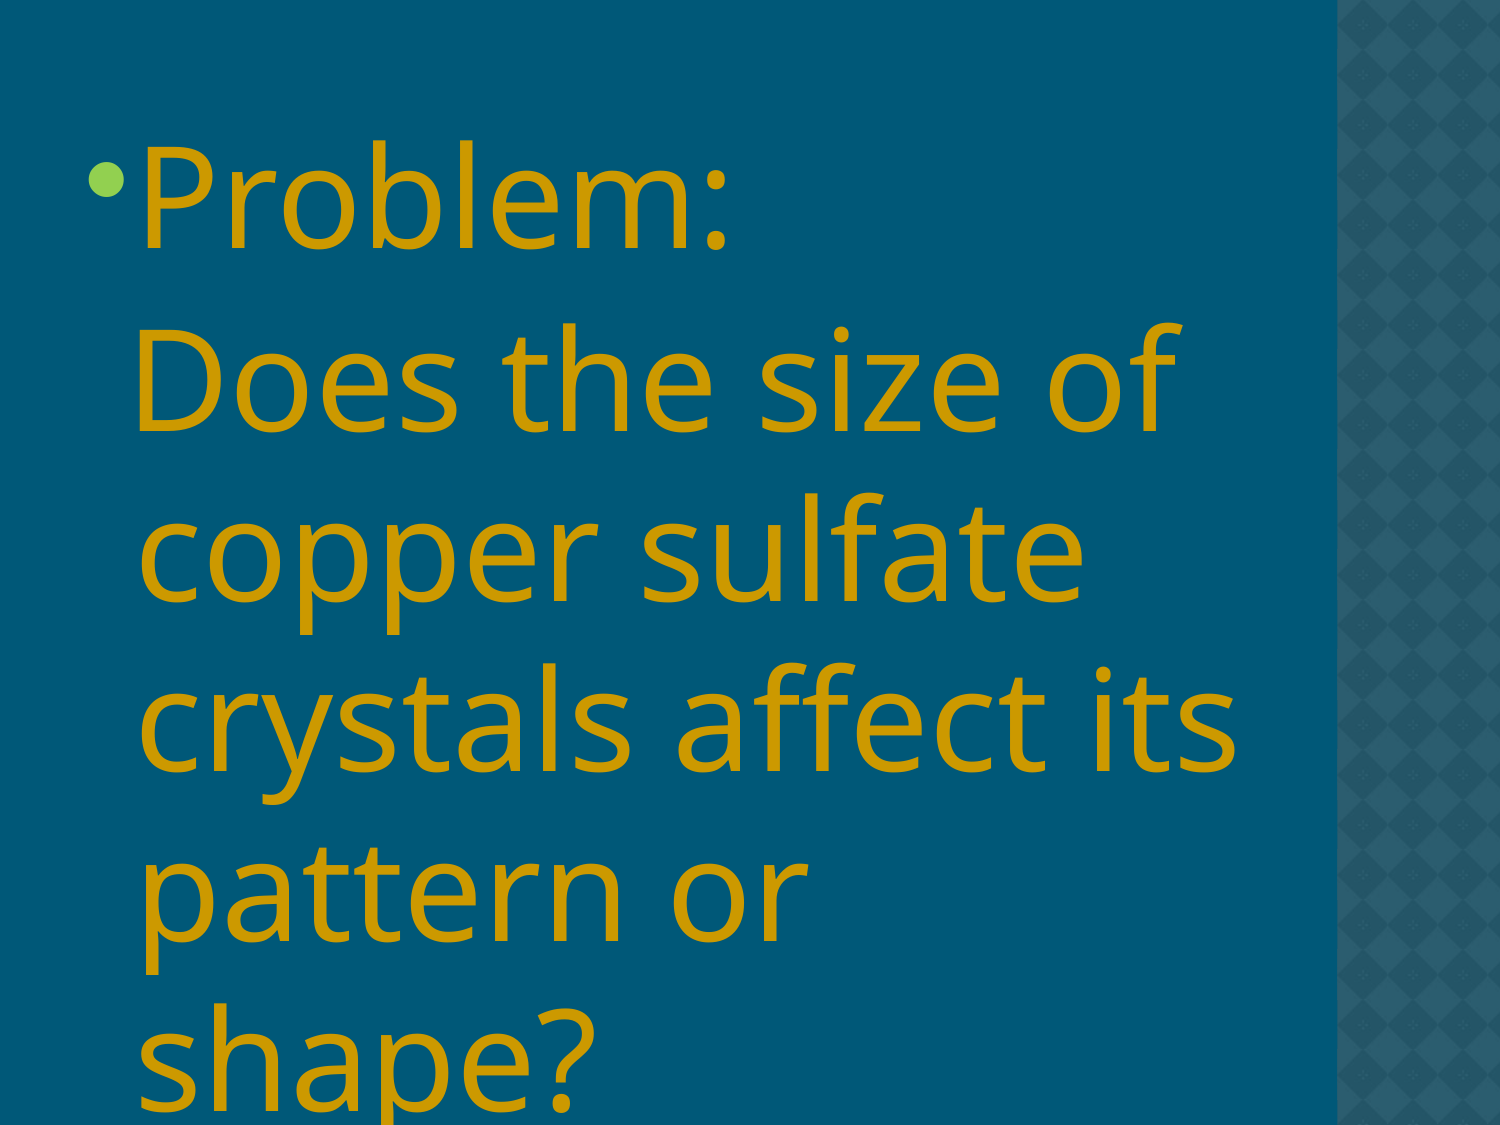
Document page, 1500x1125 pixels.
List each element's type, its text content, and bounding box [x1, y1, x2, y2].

picture [215, 1059, 227, 1110]
picture [142, 1059, 195, 1112]
picture [464, 1059, 528, 1112]
picture [266, 1059, 278, 1110]
picture [382, 1059, 448, 1125]
picture [553, 1094, 569, 1112]
list Problem: Does the size of copper sulfate crystals affect its pattern or shape? [75, 99, 1263, 1059]
picture [1338, 0, 1500, 1125]
picture [297, 1059, 357, 1112]
picture [556, 1059, 577, 1082]
